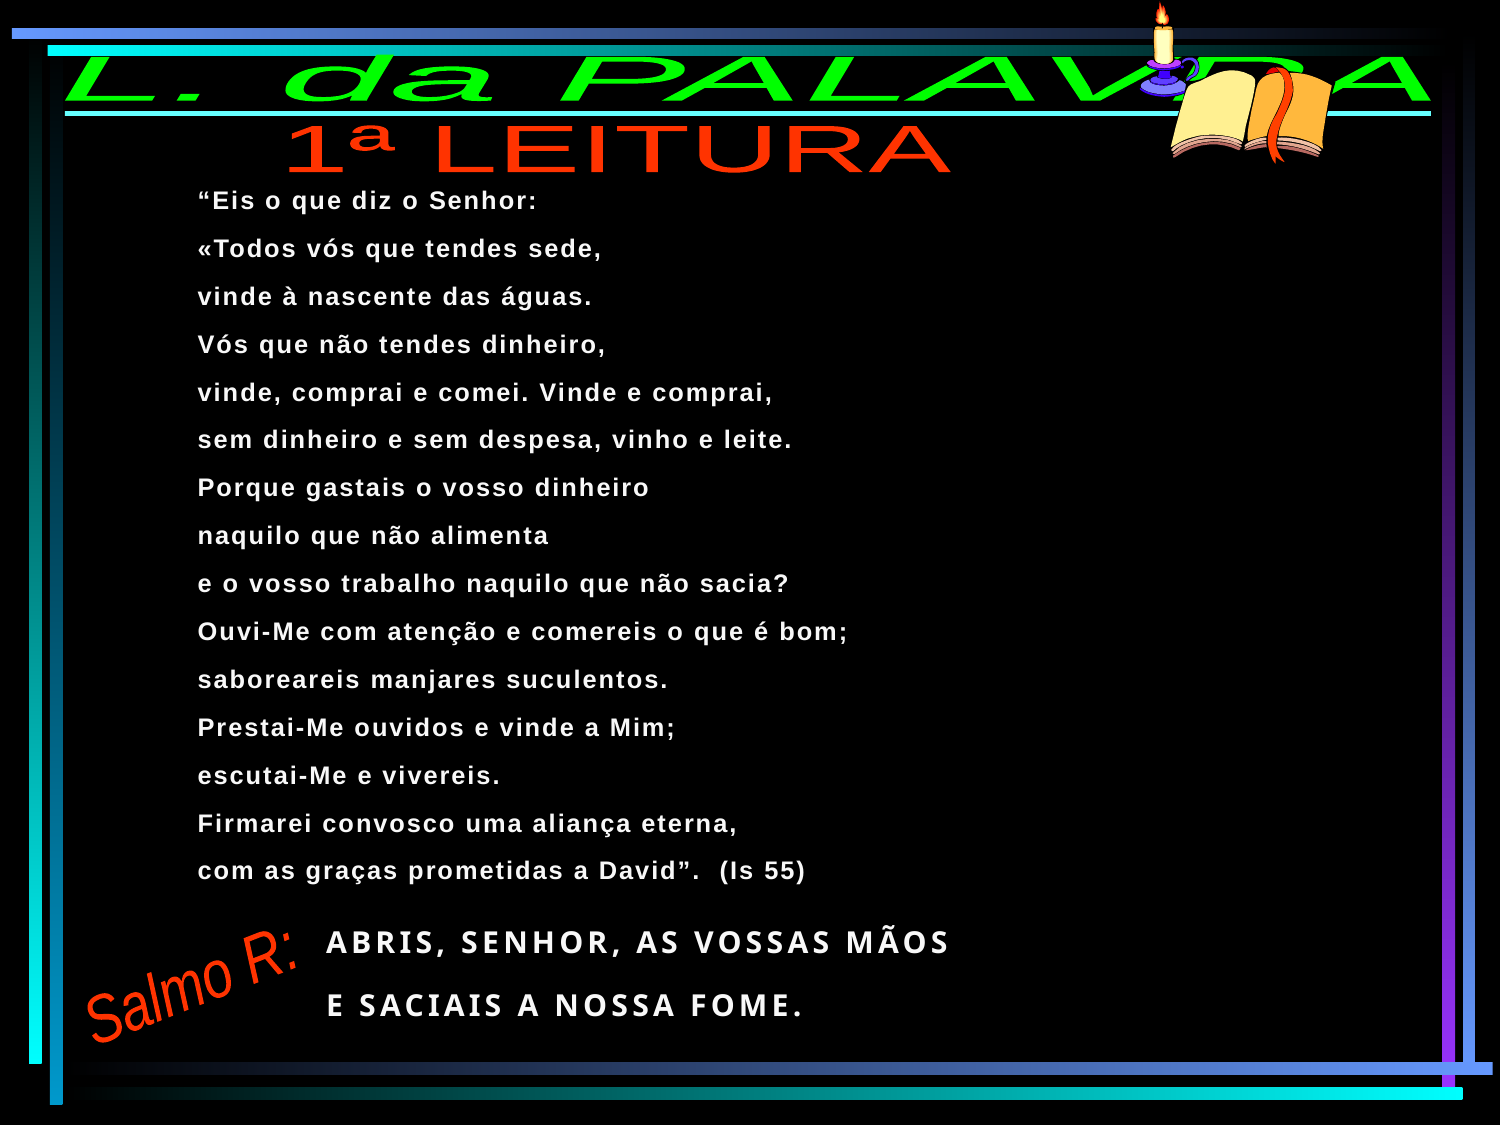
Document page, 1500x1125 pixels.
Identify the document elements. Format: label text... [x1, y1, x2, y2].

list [1139, 0, 1339, 166]
text_box Abris, Senhor, as vossas mãos e saciais a nossa fome. [311, 910, 1400, 1050]
text_box “Eis o que diz o Senhor: «Todos vós que tendes sede, vinde à nascente das águas. Vós que não tendes dinheiro, vinde, comprai e comei. Vinde e comprai, sem dinheiro e sem despesa, vinho e leite. Porque gastais o vosso dinheiro naquilo que não alimenta e o vosso trabalho naquilo que não sacia? Ouvi-Me com atenção e comereis o que é bom; saboreareis manjares suculentos. Prestai-Me ouvidos e vinde a Mim; escutai-Me e vivereis. Firmarei convosco uma aliança eterna, com as graças prometidas a David”. (Is 55) [183, 176, 1317, 910]
